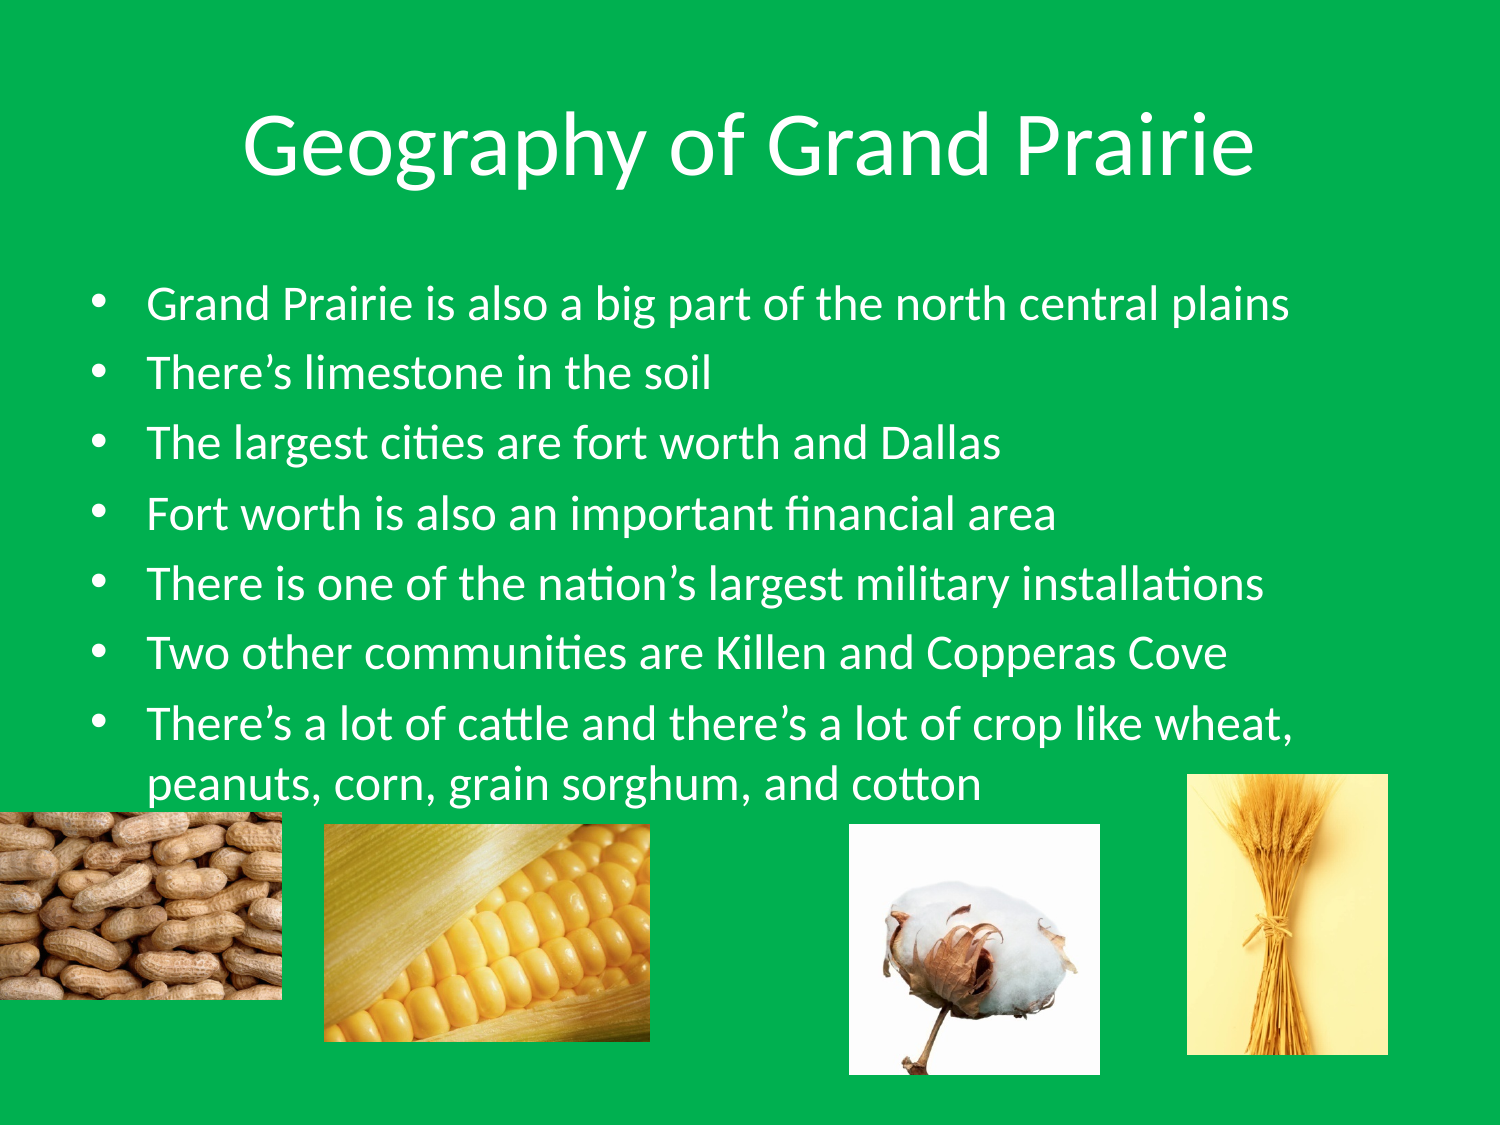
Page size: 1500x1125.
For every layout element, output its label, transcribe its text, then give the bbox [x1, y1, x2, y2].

picture [0, 812, 282, 1001]
picture [849, 824, 1101, 1076]
picture [324, 824, 651, 1042]
title Geography of Grand Prairie [75, 45, 1425, 233]
picture [1187, 774, 1388, 1056]
list Grand Prairie is also a big part of the north central plains There’s limestone in the soil The largest cities are fort worth and Dallas Fort worth is also an important financial area There is one of the nation’s largest military installations Two other communities are Killen and Copperas Cove There’s a lot of cattle and there’s a lot of crop like wheat, peanuts, corn, grain sorghum, and cotton [75, 262, 1425, 1088]
